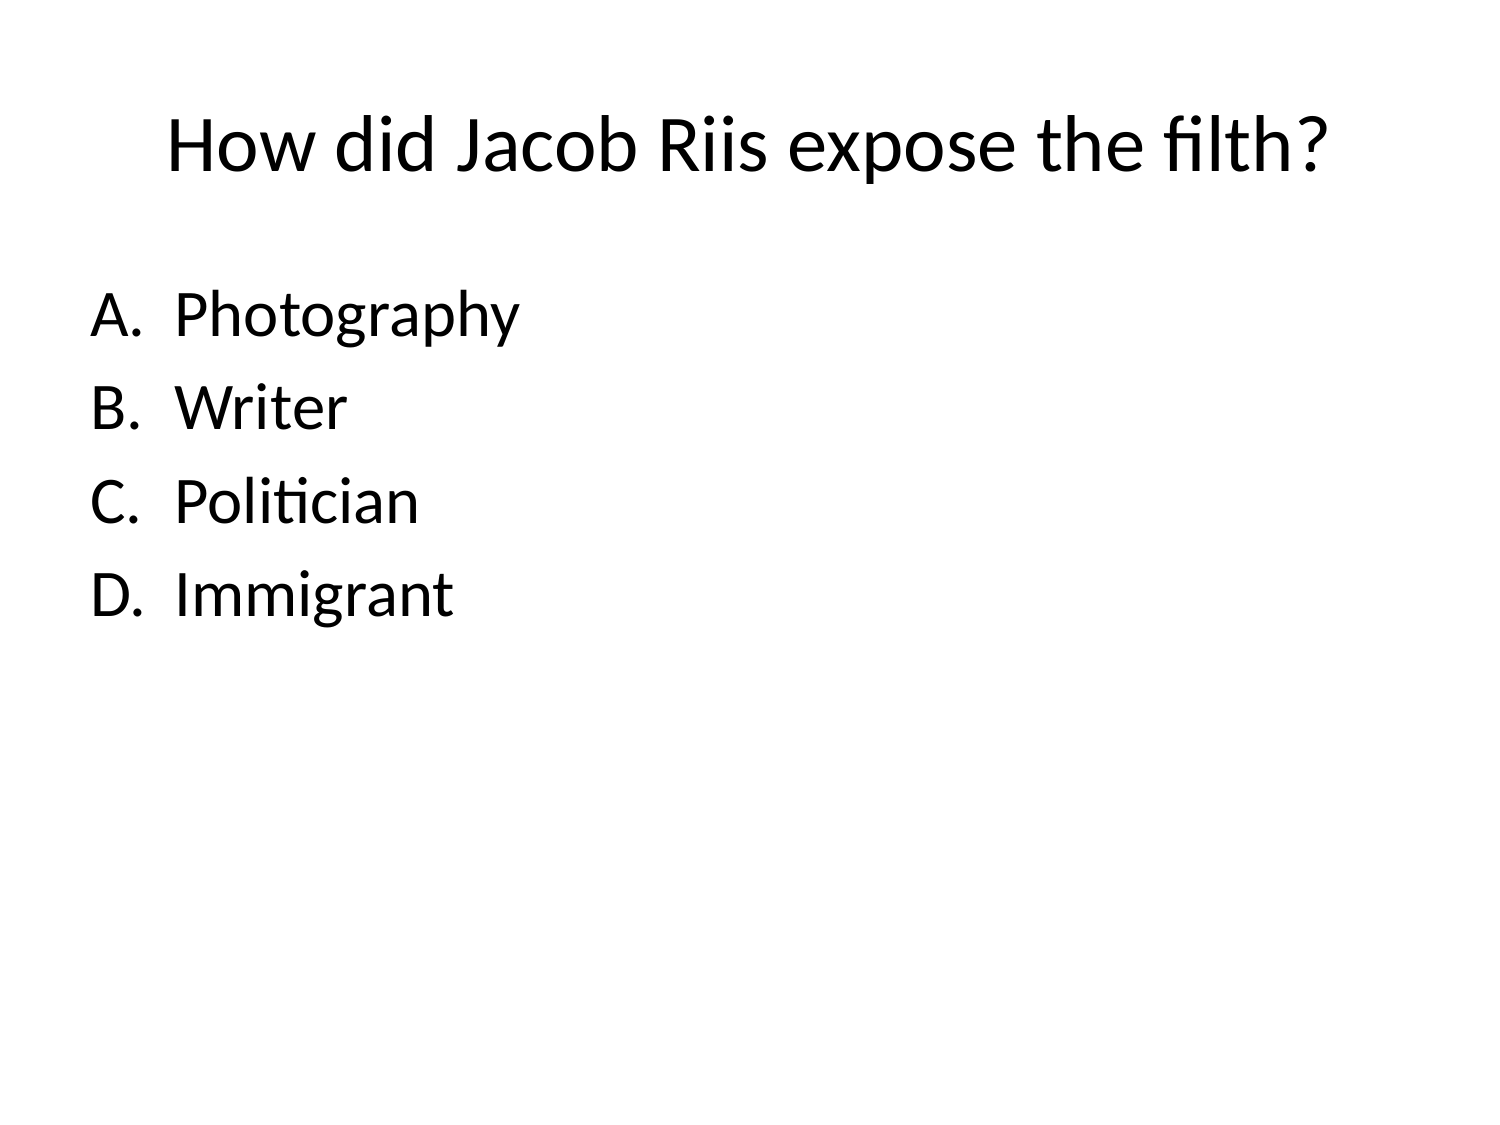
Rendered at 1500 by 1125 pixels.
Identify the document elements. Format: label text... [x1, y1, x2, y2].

list Photography Writer Politician Immigrant [75, 262, 1425, 1005]
title How did Jacob Riis expose the filth? [75, 45, 1425, 233]
